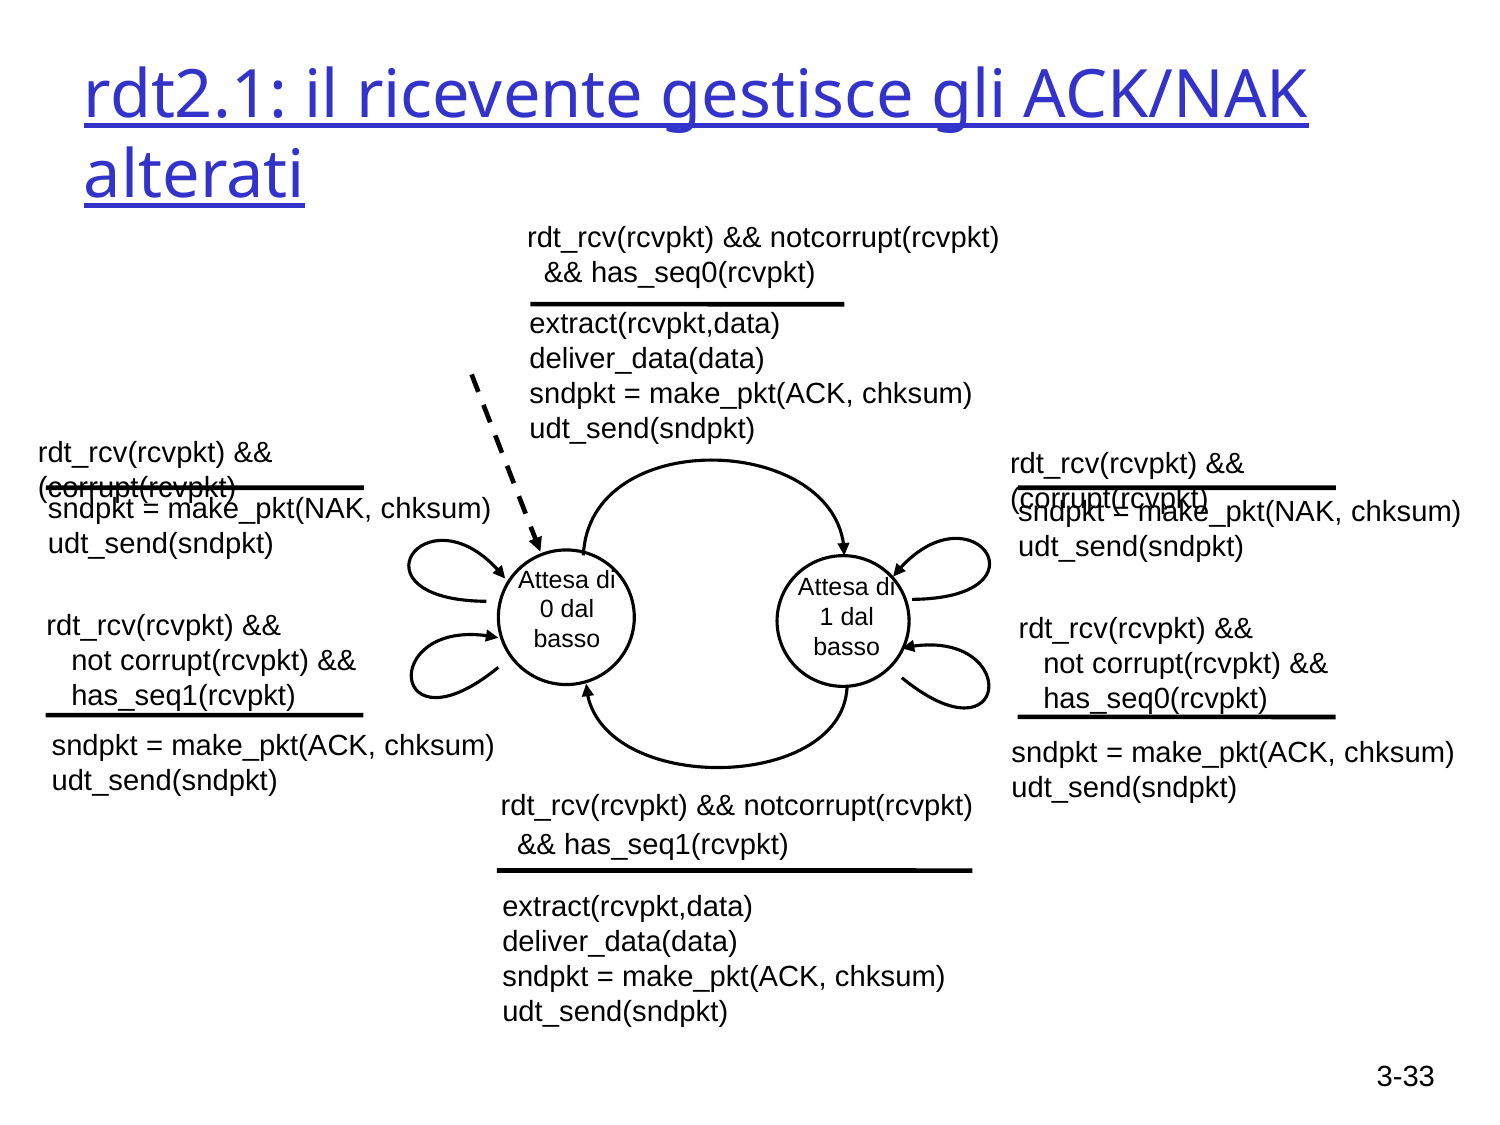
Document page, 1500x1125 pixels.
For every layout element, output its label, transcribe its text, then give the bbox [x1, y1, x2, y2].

text_box [913, 538, 990, 600]
text_box rdt_rcv(rcvpkt) && not corrupt(rcvpkt) && has_seq0(rcvpkt) [1003, 602, 1435, 703]
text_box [776, 555, 913, 687]
text_box rdt_rcv(rcvpkt) && notcorrupt(rcvpkt) && has_seq0(rcvpkt) [512, 210, 1166, 305]
text_box [581, 683, 847, 768]
text_box [540, 549, 583, 555]
title rdt2.1: il ricevente gestisce gli ACK/NAK alterati [68, 37, 1435, 226]
text_box sndpkt = make_pkt(ACK, chksum) udt_send(sndpkt) [36, 718, 520, 786]
text_box Attesa di 0 dal basso [501, 555, 633, 656]
text_box rdt_rcv(rcvpkt) && notcorrupt(rcvpkt) && has_seq1(rcvpkt) [485, 779, 1074, 873]
text_box sndpkt = make_pkt(NAK, chksum) udt_send(sndpkt) [33, 482, 530, 550]
text_box [530, 537, 542, 552]
text_box sndpkt = make_pkt(NAK, chksum) udt_send(sndpkt) [1003, 485, 1500, 553]
text_box rdt_rcv(rcvpkt) && (corrupt(rcvpkt) [23, 426, 495, 527]
text_box extract(rcvpkt,data) deliver_data(data) sndpkt = make_pkt(ACK, chksum) udt_send(sndpkt) [487, 879, 1120, 1043]
text_box [408, 540, 506, 602]
text_box [510, 656, 622, 685]
text_box rdt_rcv(rcvpkt) && (corrupt(rcvpkt) [995, 436, 1467, 537]
slide_number 3-33 [1338, 1049, 1451, 1125]
text_box rdt_rcv(rcvpkt) && not corrupt(rcvpkt) && has_seq1(rcvpkt) [31, 598, 463, 699]
text_box extract(rcvpkt,data) deliver_data(data) sndpkt = make_pkt(ACK, chksum) udt_send(sndpkt) [514, 297, 1085, 413]
text_box [916, 644, 989, 709]
text_box sndpkt = make_pkt(ACK, chksum) udt_send(sndpkt) [996, 725, 1479, 793]
text_box [583, 459, 850, 556]
text_box [411, 629, 499, 698]
